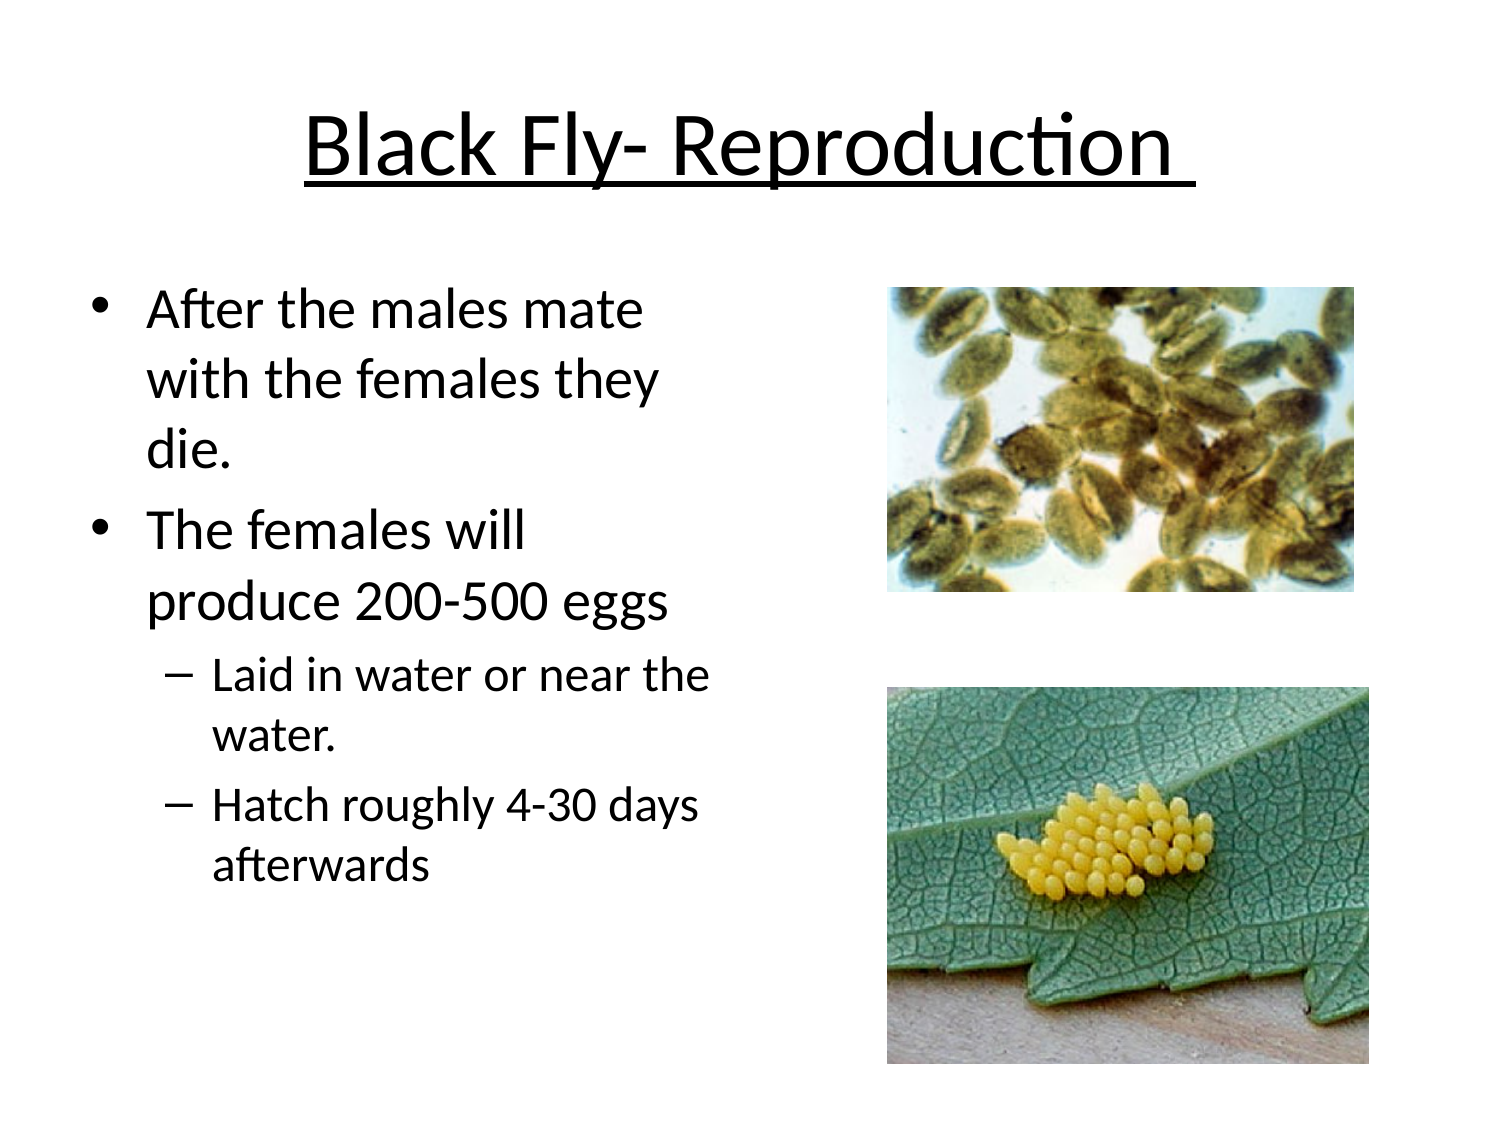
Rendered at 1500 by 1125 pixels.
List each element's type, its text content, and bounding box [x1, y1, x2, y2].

picture [887, 287, 1354, 592]
title Black Fly- Reproduction [75, 45, 1425, 233]
picture [887, 687, 1369, 1065]
list After the males mate with the females they die. The females will produce 200-500 eggs Laid in water or near the water. Hatch roughly 4-30 days afterwards [75, 262, 738, 1005]
